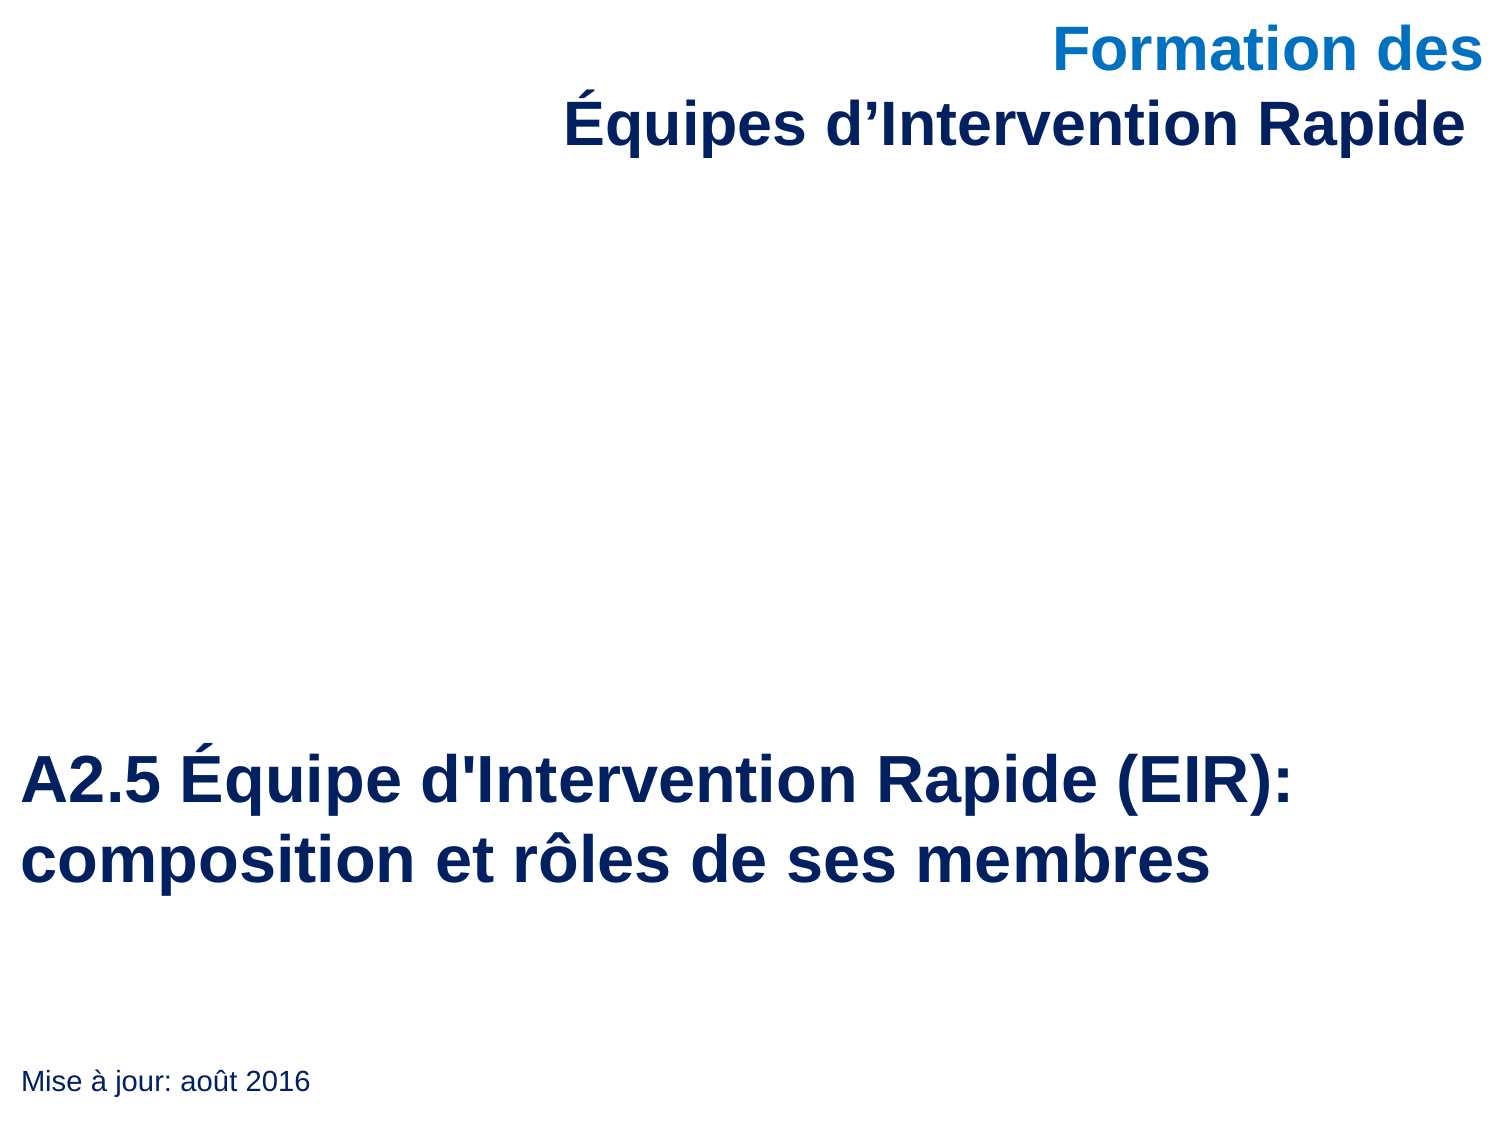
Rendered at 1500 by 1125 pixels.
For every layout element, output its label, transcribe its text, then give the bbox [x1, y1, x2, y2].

title Formation des Équipes d’Intervention Rapide [225, 0, 1500, 242]
text_box Mise à jour: août 2016 [6, 1055, 326, 1105]
subtitle A2.5 Équipe d'Intervention Rapide (EIR): composition et rôles de ses membres [5, 727, 1471, 870]
